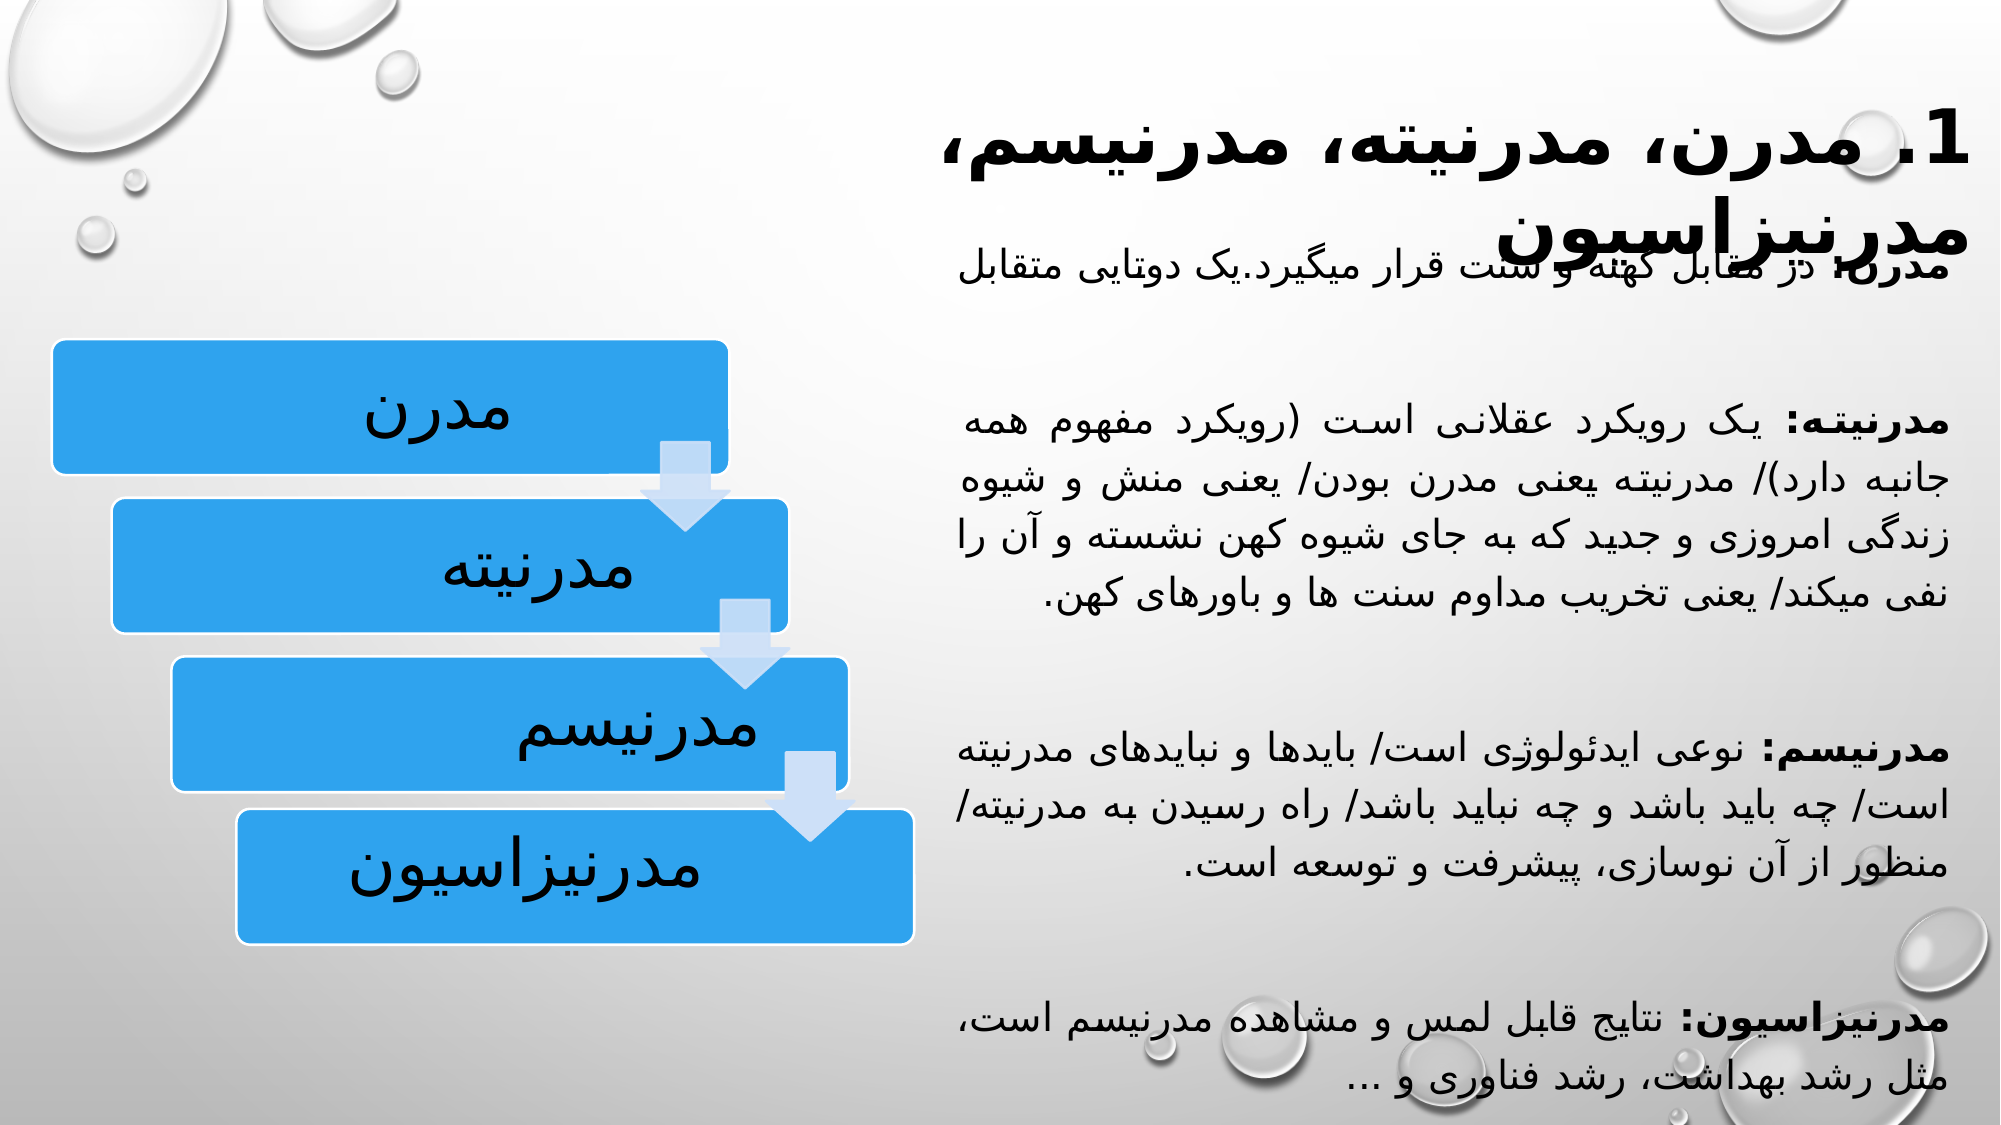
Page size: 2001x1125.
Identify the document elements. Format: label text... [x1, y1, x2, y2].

list مدرن: در مقابل کهنه و سنت قرار میگیرد.یک دوتایی متقابل مدرنیته: یک رویکرد عقلانی است (رویکرد مفهوم همه جانبه دارد)/ مدرنیته یعنی مدرن بودن/ یعنی منش و شیوه زندگی امروزی و جدید که به جای شیوه کهن نشسته و آن را نفی میکند/ یعنی تخریب مداوم سنت ها و باورهای کهن. مدرنیسم: نوعی ایدئولوژی است/ بایدها و نبایدهای مدرنیته است/ چه باید باشد و چه نباید باشد/ راه رسیدن به مدرنیته/ منظور از آن نوسازی، پیشرفت و توسعه است. مدرنیزاسیون: نتایج قابل لمس و مشاهده مدرنیسم است، مثل رشد بهداشت، رشد فناوری و ... [941, 221, 1967, 1125]
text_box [765, 752, 855, 841]
picture [0, 0, 2000, 1125]
text_box 1. مدرن، مدرنیته، مدرنیسم، مدرنیزاسیون [766, 80, 1989, 276]
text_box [236, 808, 915, 945]
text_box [51, 338, 850, 793]
